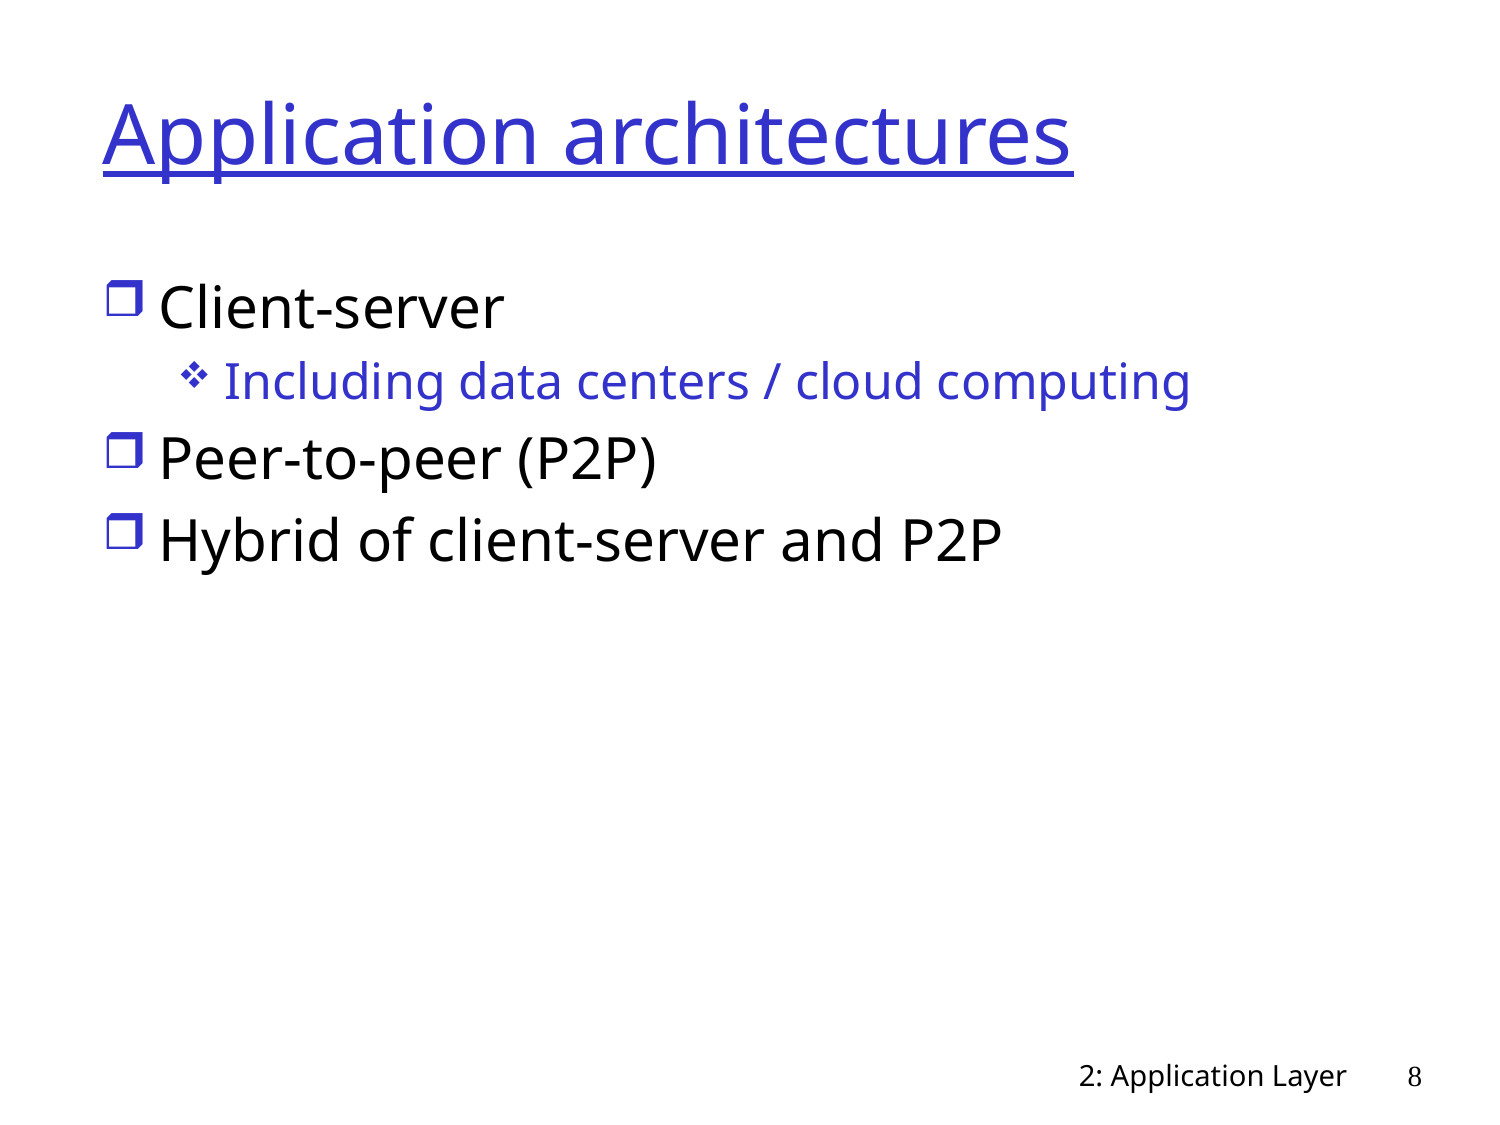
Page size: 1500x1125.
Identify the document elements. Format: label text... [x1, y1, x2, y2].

slide_number 8 [1362, 1049, 1438, 1125]
footer 2: Application Layer [887, 1049, 1362, 1125]
list Client-server Including data centers / cloud computing Peer-to-peer (P2P) Hybrid of client-server and P2P [87, 262, 1363, 1026]
title Application architectures [87, 37, 1363, 226]
